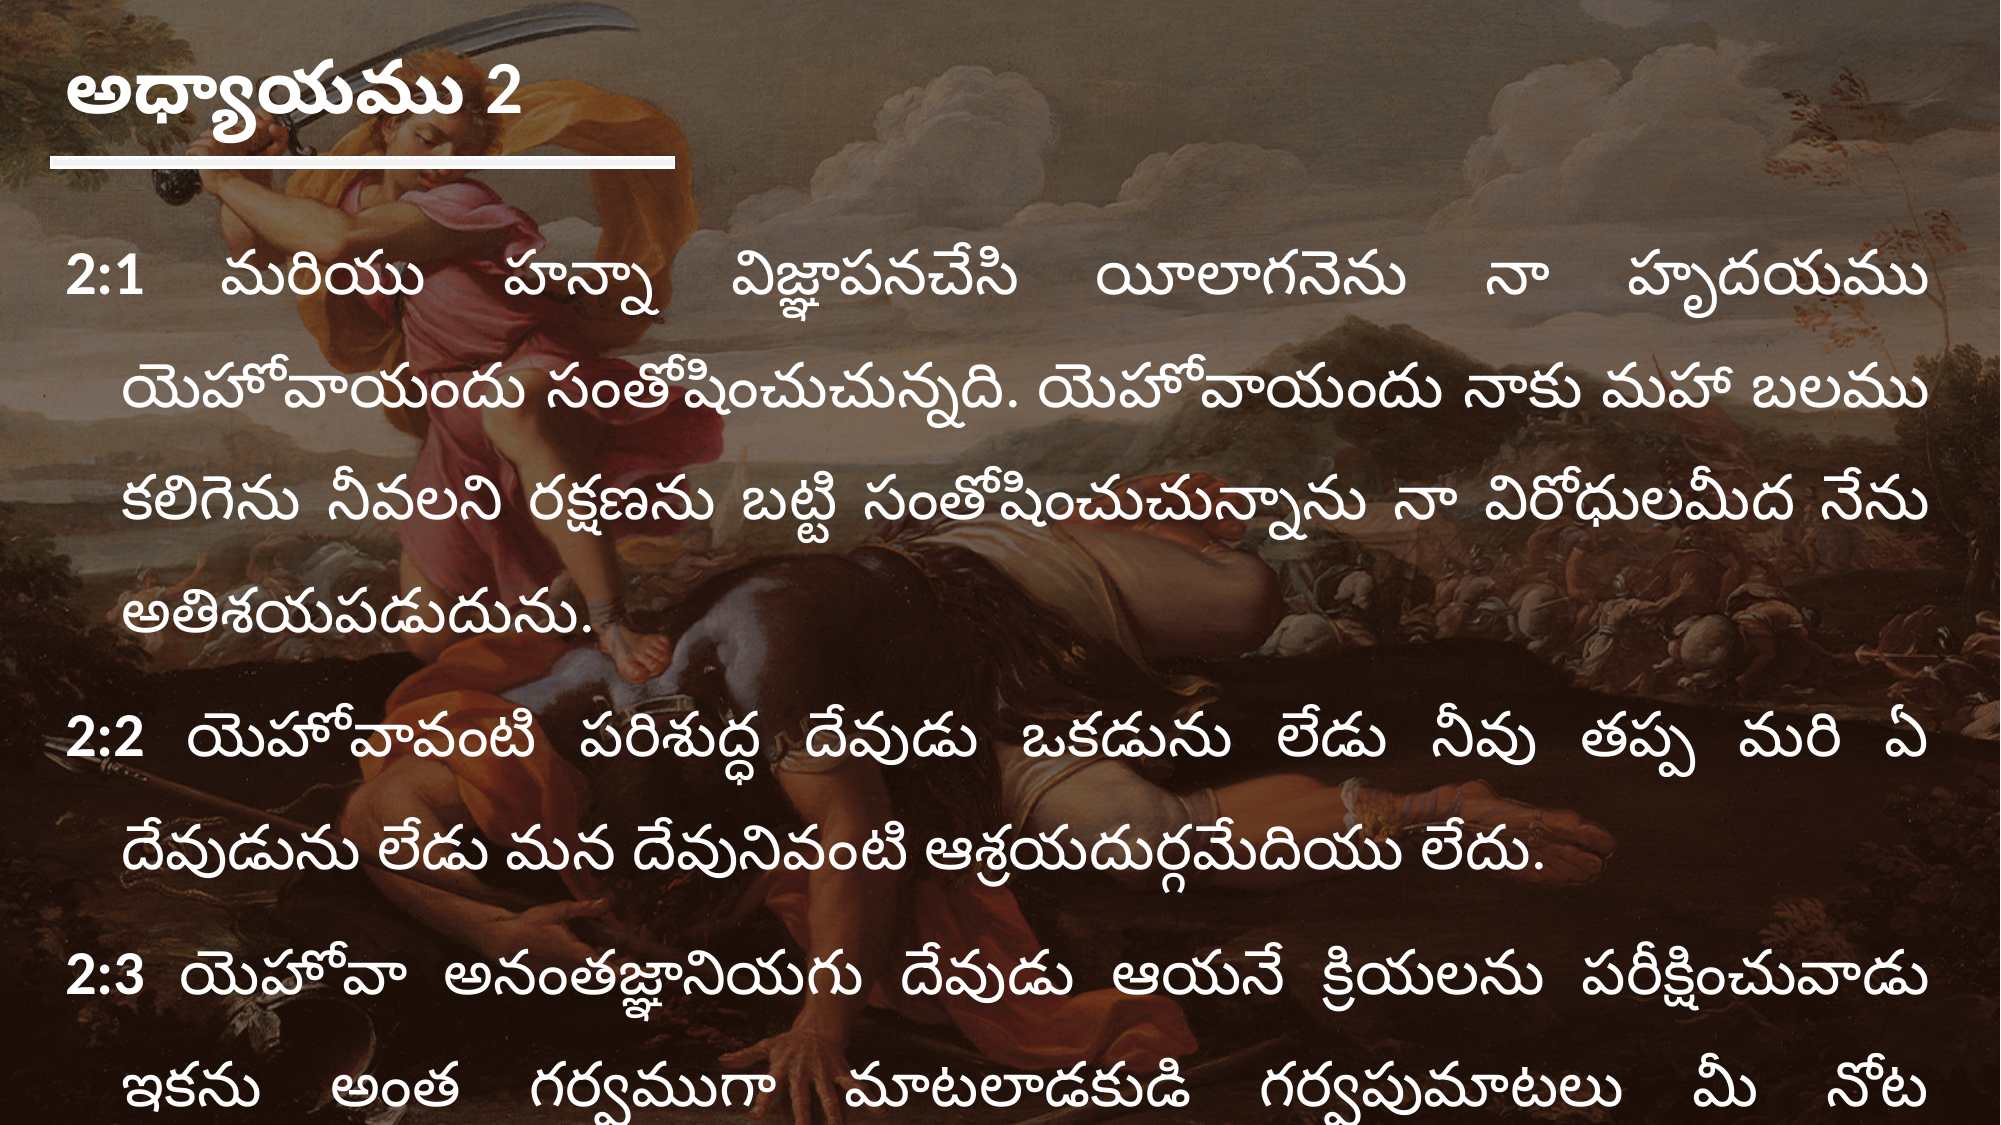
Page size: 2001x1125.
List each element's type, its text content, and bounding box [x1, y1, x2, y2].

list 2:1 మరియు హన్నా విజ్ఞాపనచేసి యీలాగనెను నా హృదయము యెహోవాయందు సంతోషించుచున్నది. యెహోవాయందు నాకు మహా బలము కలిగెను నీవలని రక్షణను బట్టి సంతోషించుచున్నాను నా విరోధులమీద నేను అతిశయపడుదును. 2:2 యెహోవావంటి పరిశుద్ధ దేవుడు ఒకడును లేడు నీవు తప్ప మరి ఏ దేవుడును లేడు మన దేవునివంటి ఆశ్రయదుర్గమేదియు లేదు. 2:3 యెహోవా అనంతజ్ఞానియగు దేవుడు ఆయనే క్రియలను పరీక్షించువాడు ఇకను అంత గర్వముగా మాటలాడకుడి గర్వపుమాటలు మీ నోట రానియ్యకుడి. [50, 187, 1946, 1063]
picture [0, 0, 2000, 1125]
title అధ్యాయము 2 [50, 0, 1925, 167]
